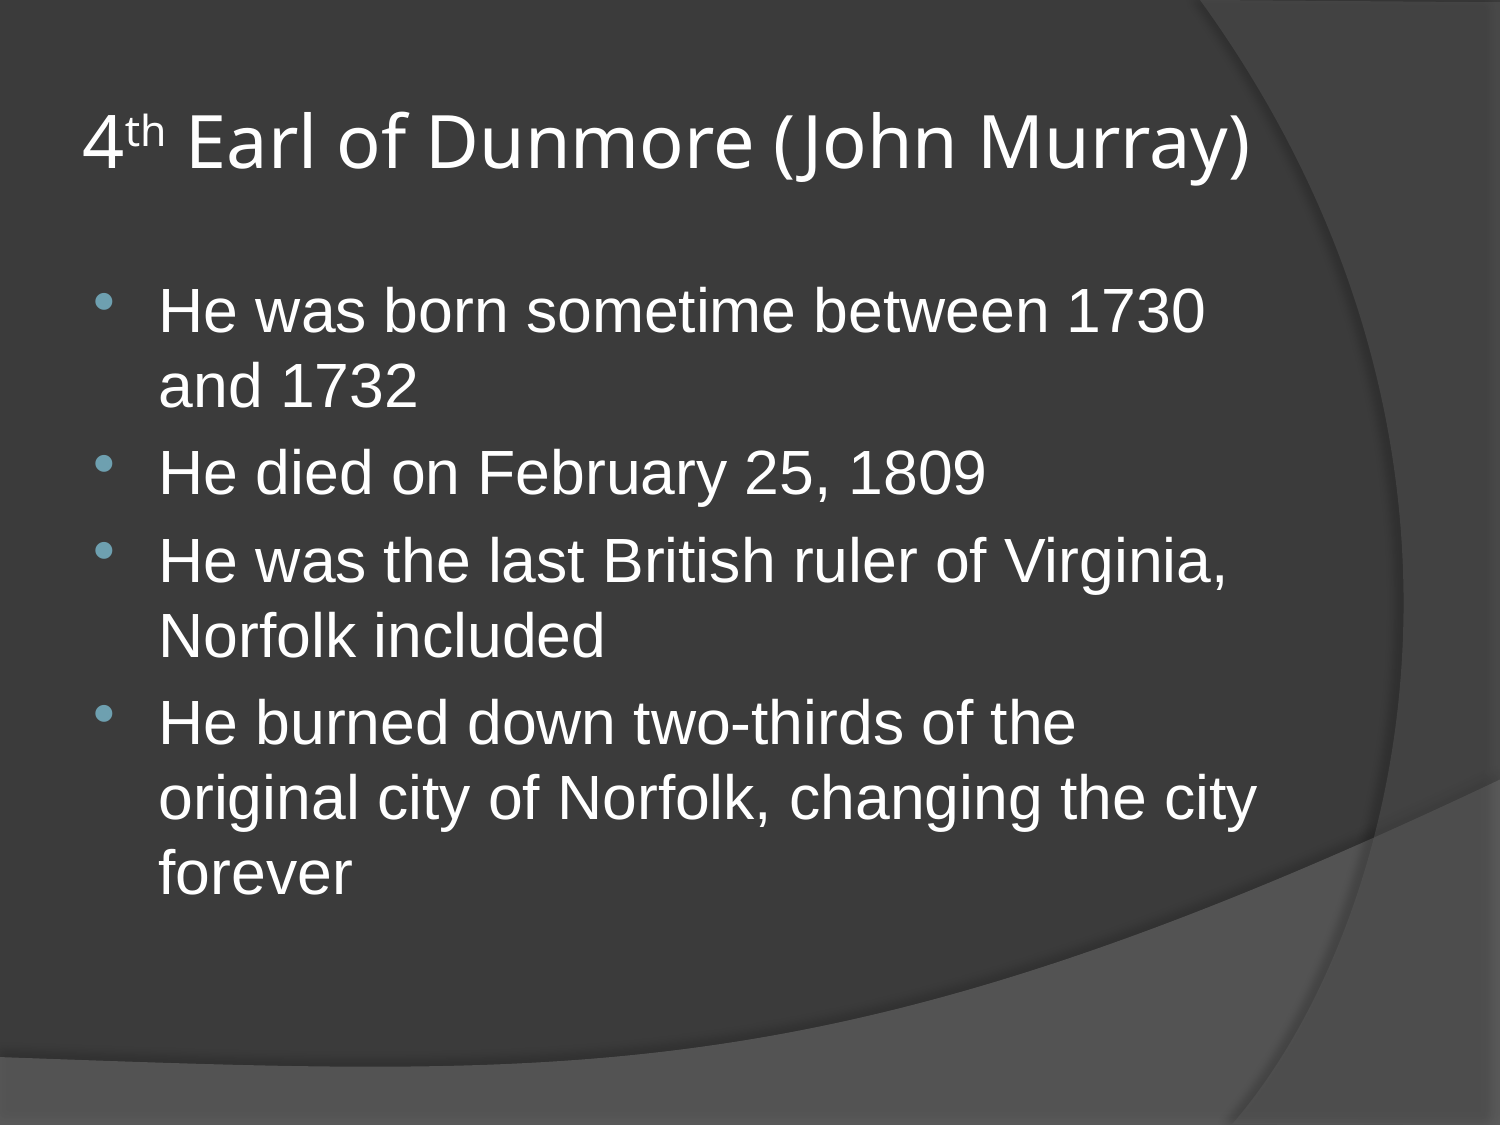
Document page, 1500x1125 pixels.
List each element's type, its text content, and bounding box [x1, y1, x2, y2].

list He was born sometime between 1730 and 1732 He died on February 25, 1809 He was the last British ruler of Virginia, Norfolk included He burned down two-thirds of the original city of Norfolk, changing the city forever [75, 262, 1300, 1005]
title 4th Earl of Dunmore (John Murray) [75, 45, 1300, 233]
